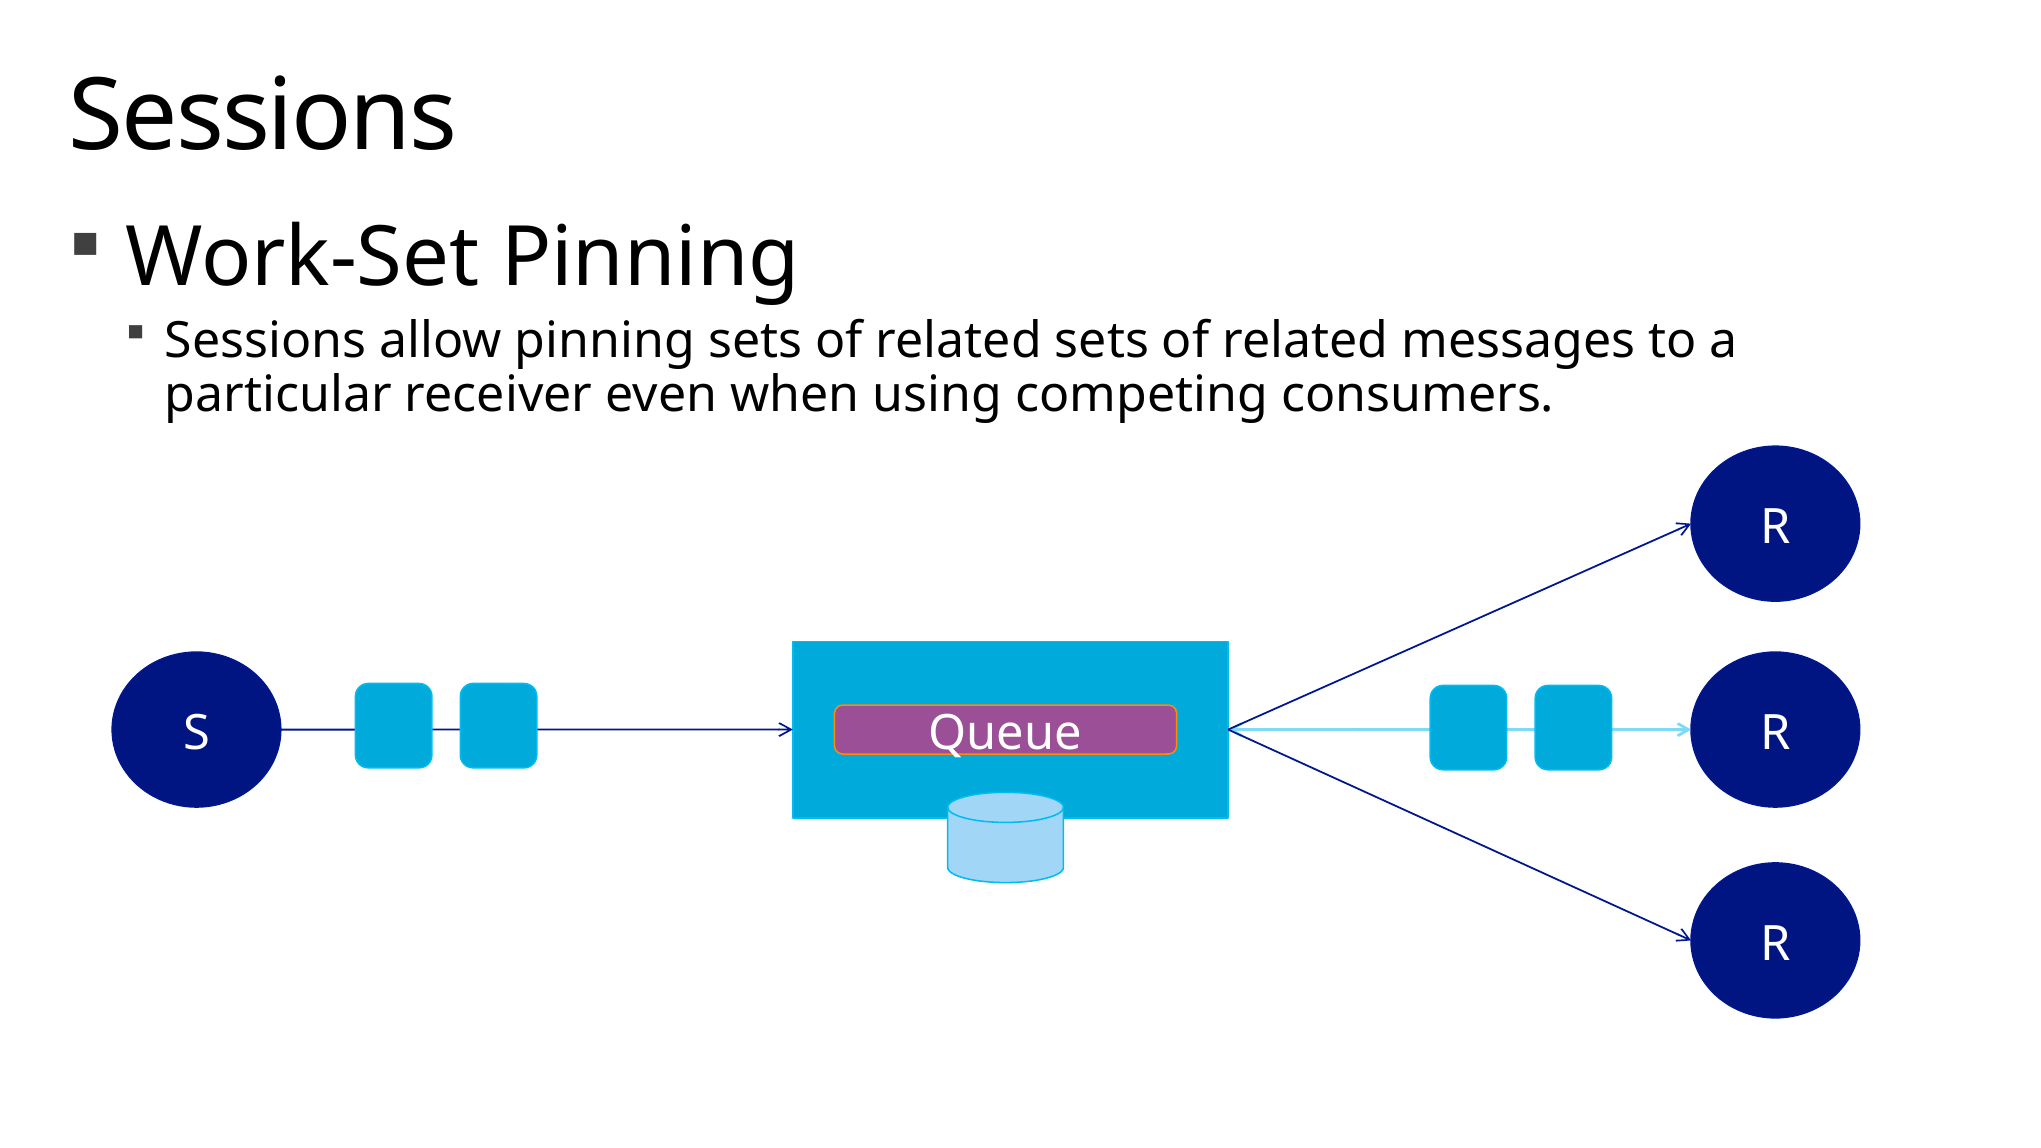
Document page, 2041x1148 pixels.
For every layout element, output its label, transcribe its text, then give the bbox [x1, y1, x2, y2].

text_box R [1690, 862, 1861, 1019]
text_box Queue [833, 704, 1178, 755]
list Work-Set Pinning Sessions allow pinning sets of related sets of related messages to a particular receiver even when using competing consumers. [45, 199, 1996, 565]
text_box [792, 641, 1227, 819]
text_box [354, 682, 433, 729]
text_box [946, 791, 1065, 884]
text_box [459, 682, 538, 729]
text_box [1227, 729, 1692, 941]
text_box [354, 730, 433, 769]
text_box R [1692, 651, 1861, 808]
text_box S [111, 651, 282, 808]
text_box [1227, 523, 1692, 729]
title Sessions [45, 48, 1996, 199]
text_box R [1690, 445, 1861, 602]
text_box [459, 730, 538, 769]
